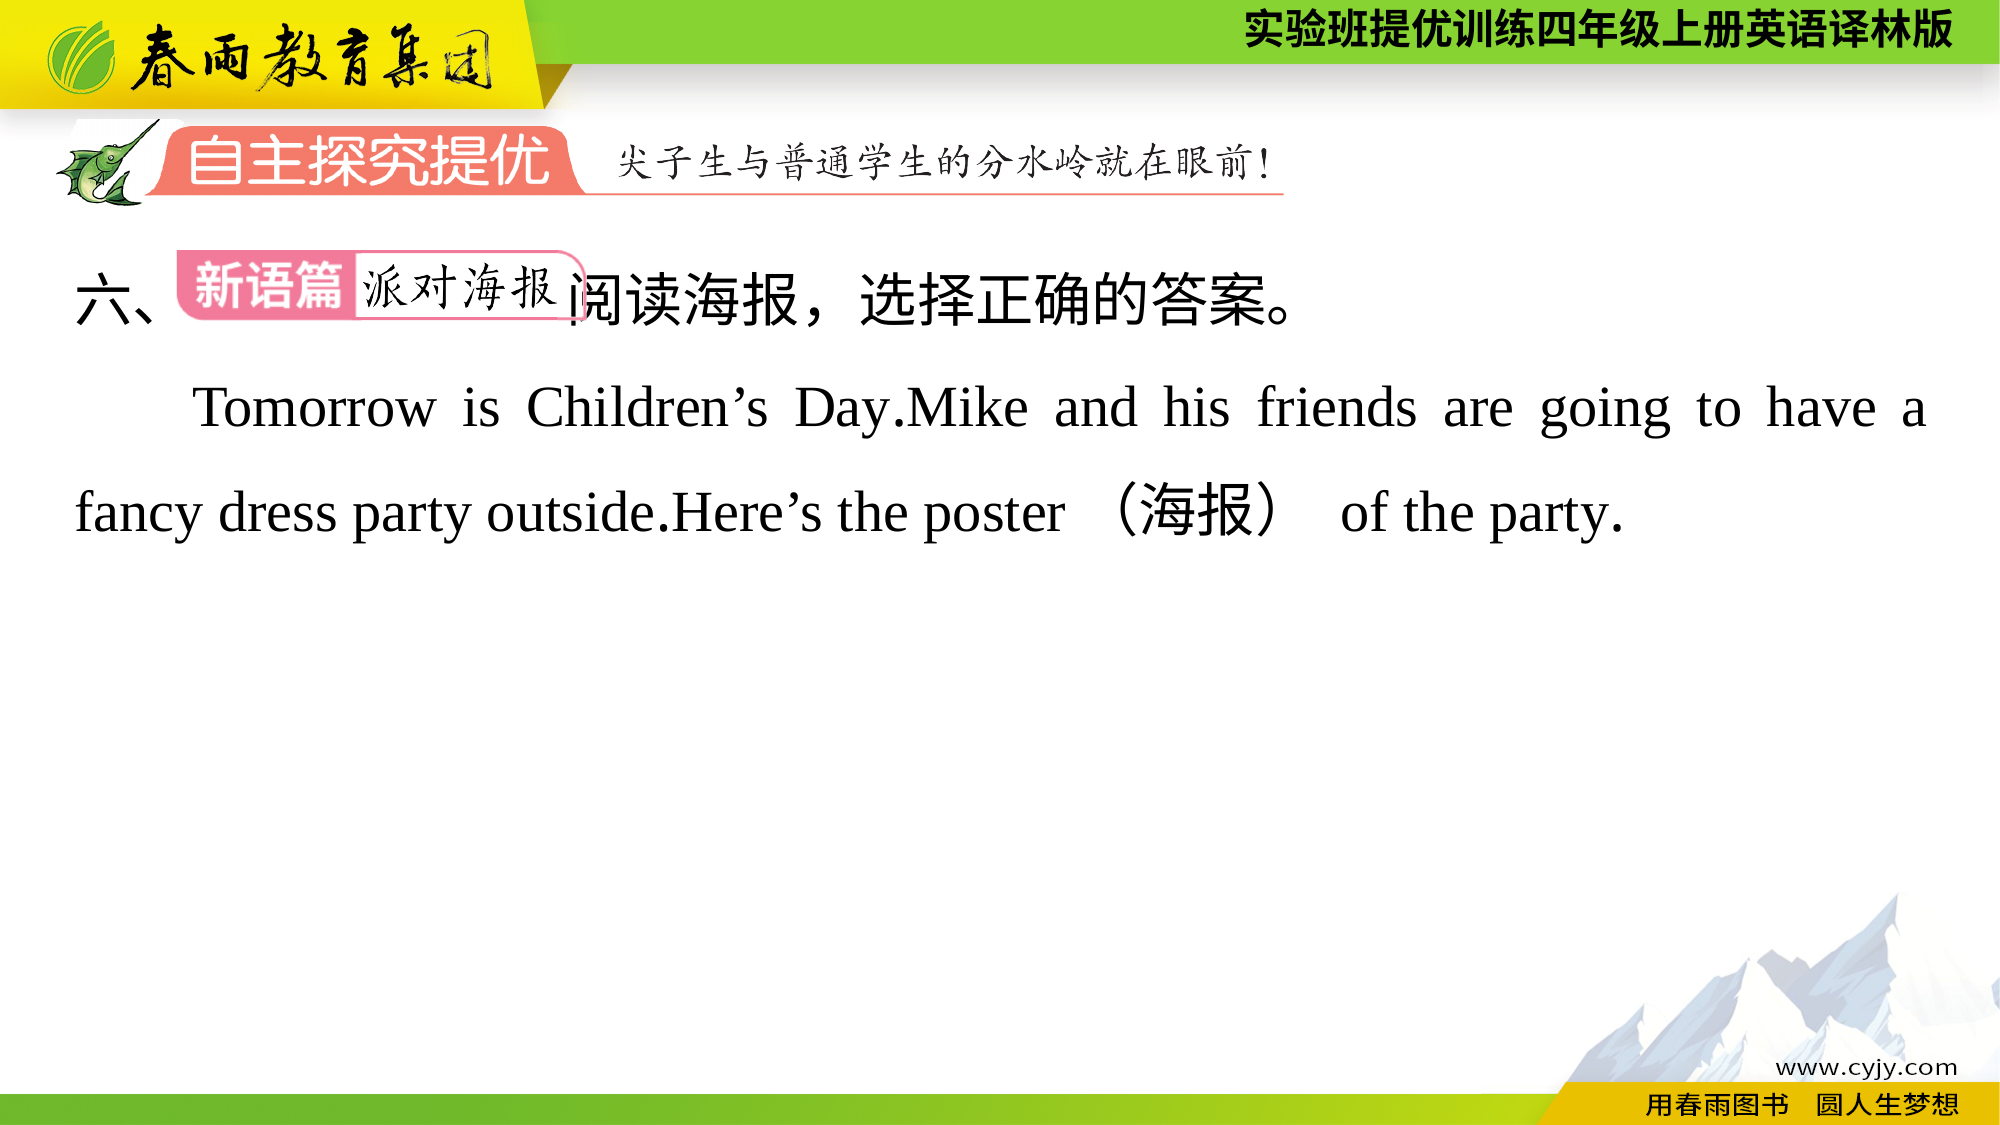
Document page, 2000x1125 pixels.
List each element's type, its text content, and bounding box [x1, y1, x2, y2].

picture [0, 0, 2000, 1125]
list 六、 阅读海报，选择正确的答案。 Tomorrow is Children’s Day.Mike and his friends are going to have a fancy dress party outside.Here’s the poster（海报） of the party. [59, 221, 1944, 541]
